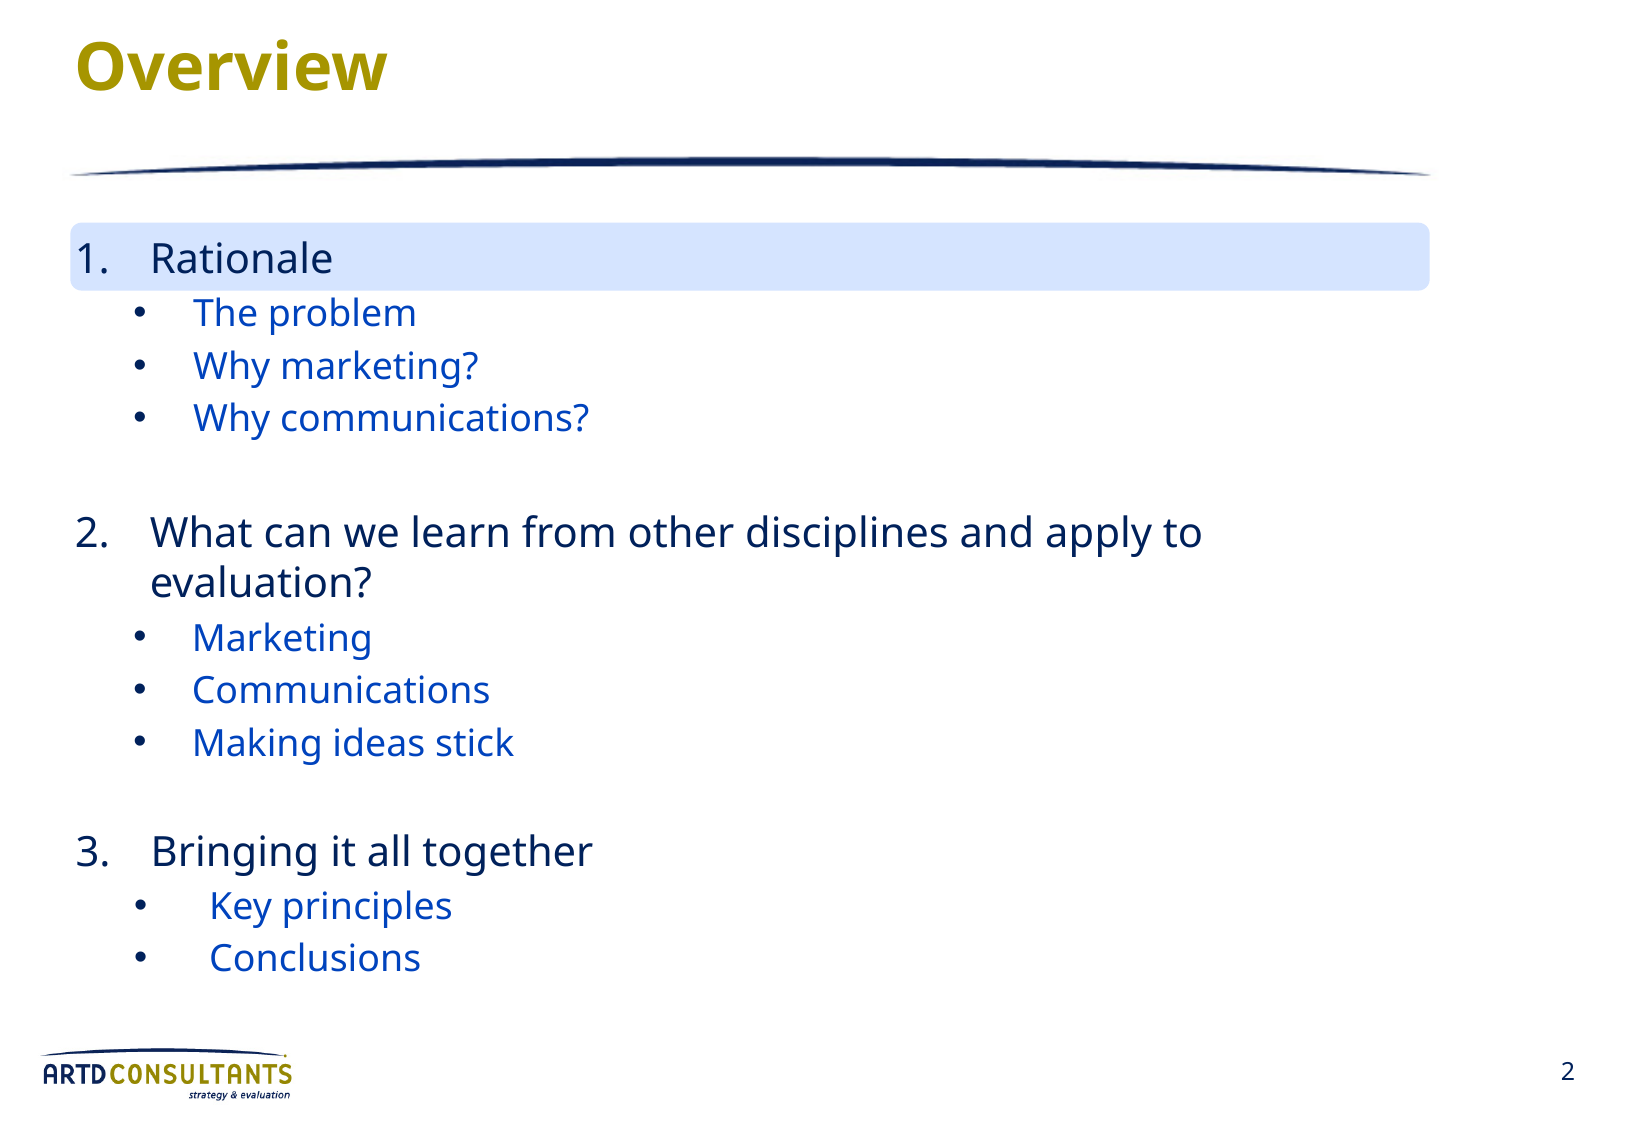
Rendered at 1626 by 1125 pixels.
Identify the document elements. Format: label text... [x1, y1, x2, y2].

picture [62, 152, 1446, 188]
title Overview [73, 23, 1482, 176]
picture [27, 1042, 301, 1108]
list Rationale The problem Why marketing? Why communications? What can we learn from other disciplines and apply to evaluation? Marketing Communications Making ideas stick Bringing it all together Key principles Conclusions [74, 231, 1426, 1036]
slide_number 2 [1210, 1042, 1591, 1103]
text_box [70, 222, 1430, 288]
